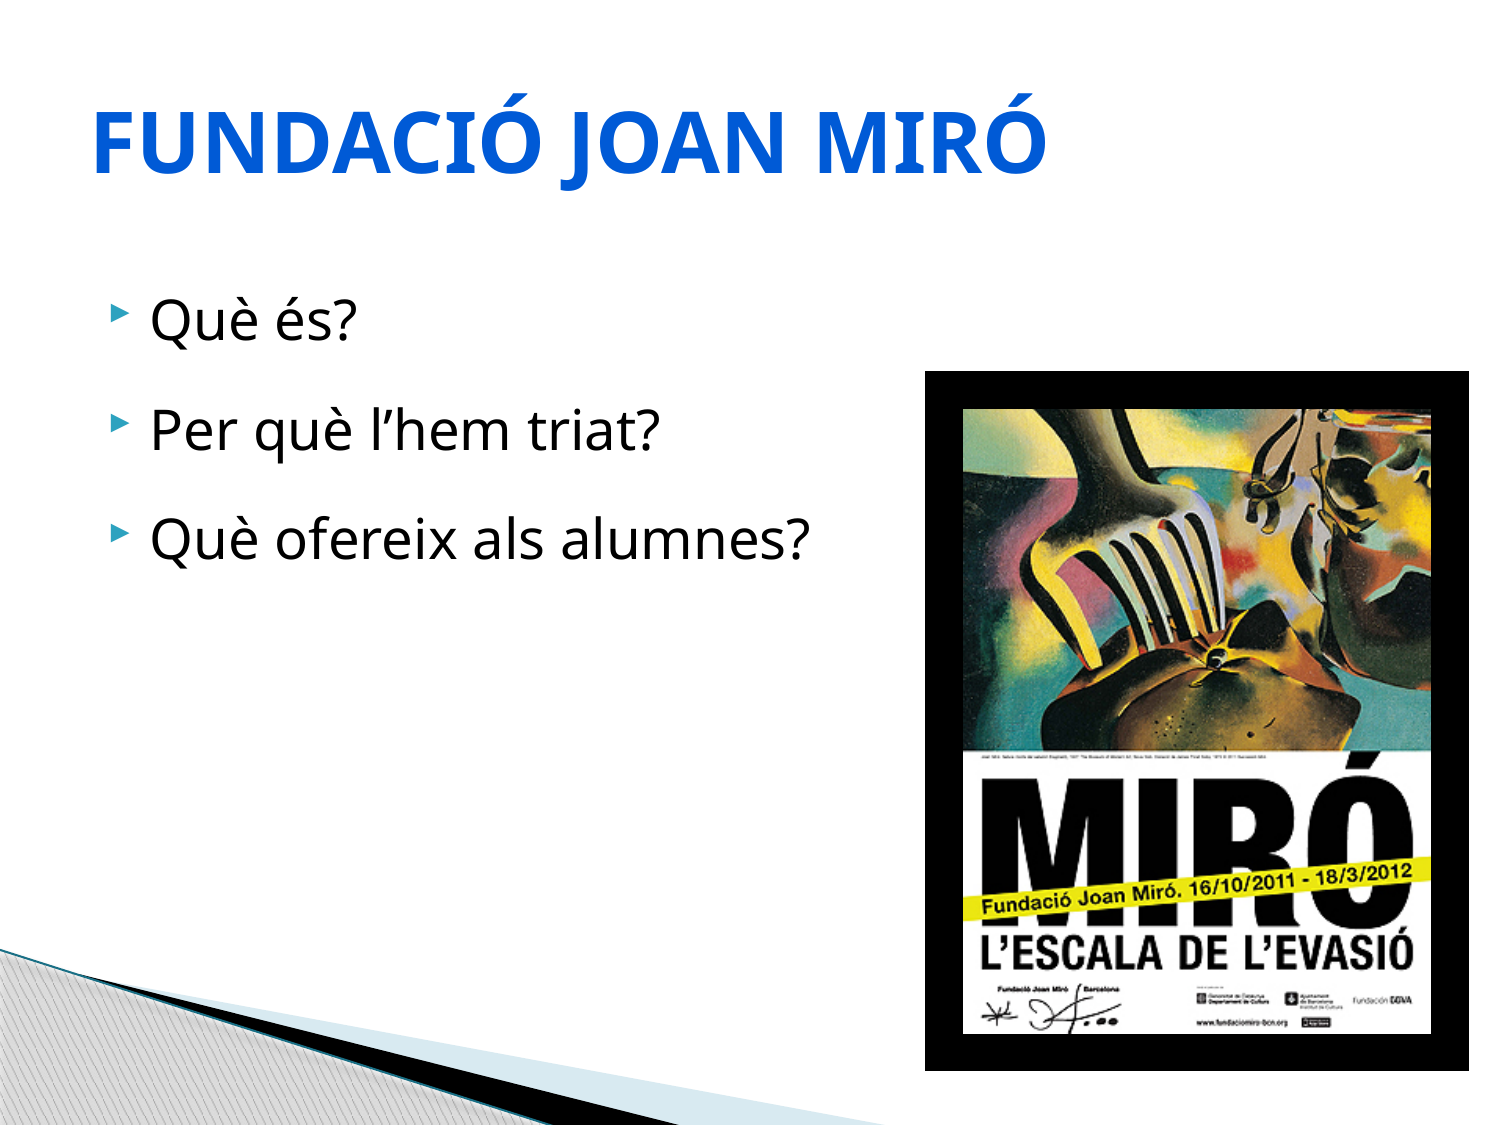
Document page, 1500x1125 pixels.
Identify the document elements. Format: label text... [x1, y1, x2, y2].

list Què és? Per què l’hem triat? Què ofereix als alumnes? [75, 243, 1425, 986]
picture [962, 408, 1432, 1035]
title FUNDACIÓ JOAN MIRÓ [75, 45, 1425, 233]
